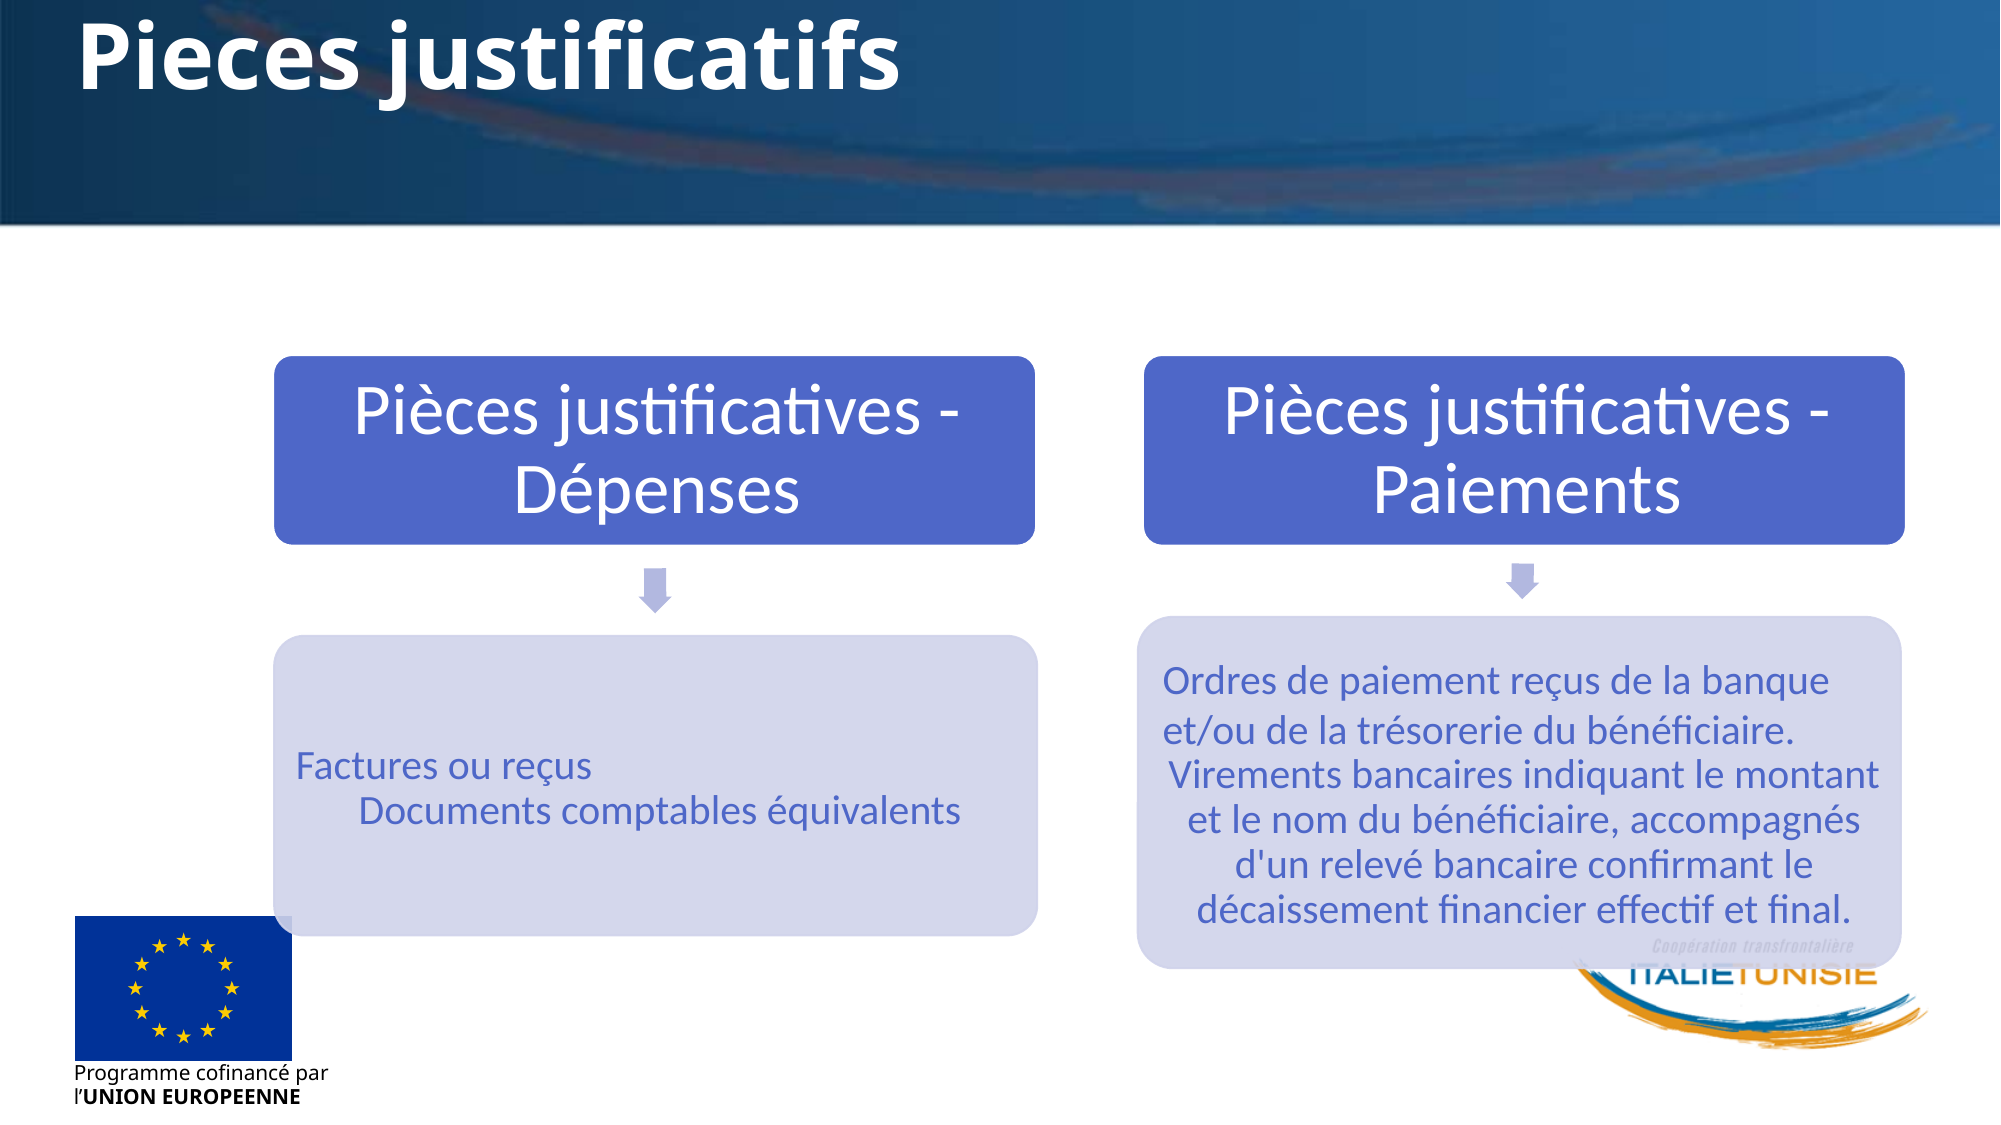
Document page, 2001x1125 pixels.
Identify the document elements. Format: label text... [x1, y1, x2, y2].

picture [0, 0, 2000, 229]
picture [1559, 894, 1942, 1085]
title Pieces justificatifs [60, 3, 1786, 221]
picture [75, 916, 292, 1061]
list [272, 337, 1907, 982]
